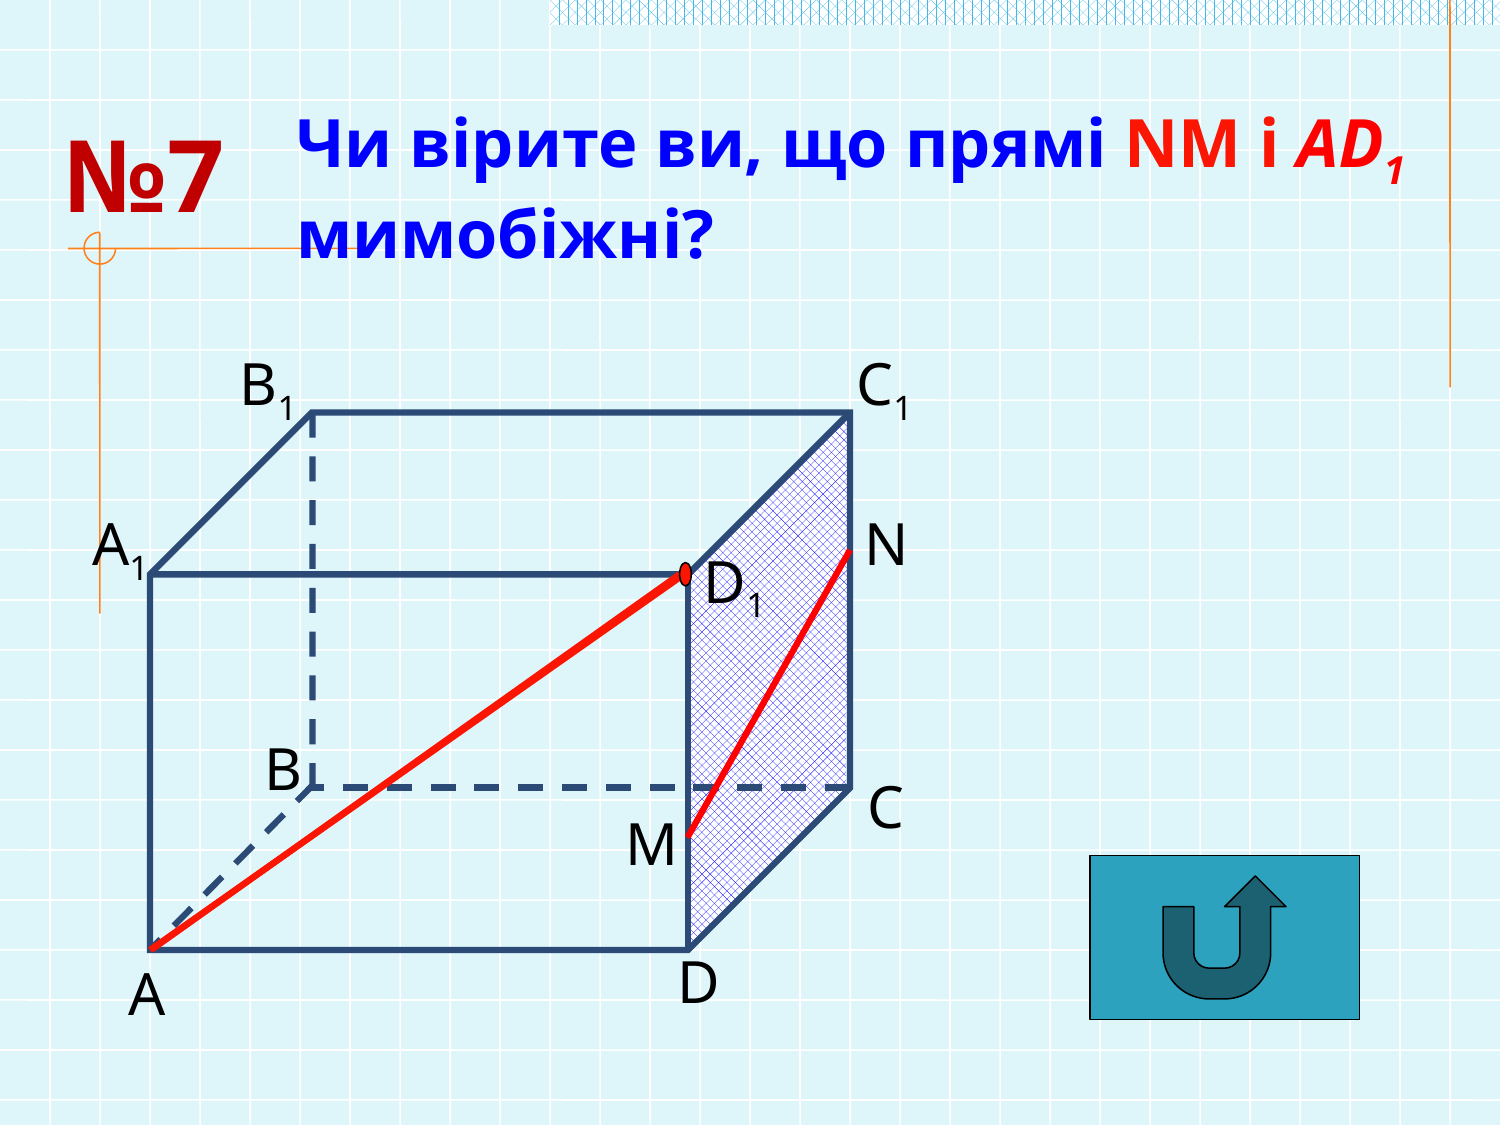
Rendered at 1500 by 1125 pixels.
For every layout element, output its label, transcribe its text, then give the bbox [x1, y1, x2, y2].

text_box А [113, 950, 181, 1035]
text_box Чи вірите ви, що прямі NМ і AD1 мимобіжні? [281, 93, 1430, 280]
text_box [684, 788, 688, 800]
text_box [684, 885, 688, 937]
text_box D1 [688, 537, 781, 632]
text_box [684, 586, 688, 787]
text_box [152, 573, 680, 950]
text_box B1 [225, 339, 350, 435]
text_box А1 [77, 500, 164, 595]
text_box С1 [841, 339, 928, 435]
text_box O [164, 413, 841, 572]
text_box С [852, 762, 920, 848]
text_box M [684, 800, 694, 885]
text_box D [662, 937, 735, 1023]
text_box [679, 562, 692, 586]
text_box N [849, 500, 924, 585]
text_box [1089, 855, 1360, 1020]
text_box №7 [49, 105, 240, 241]
